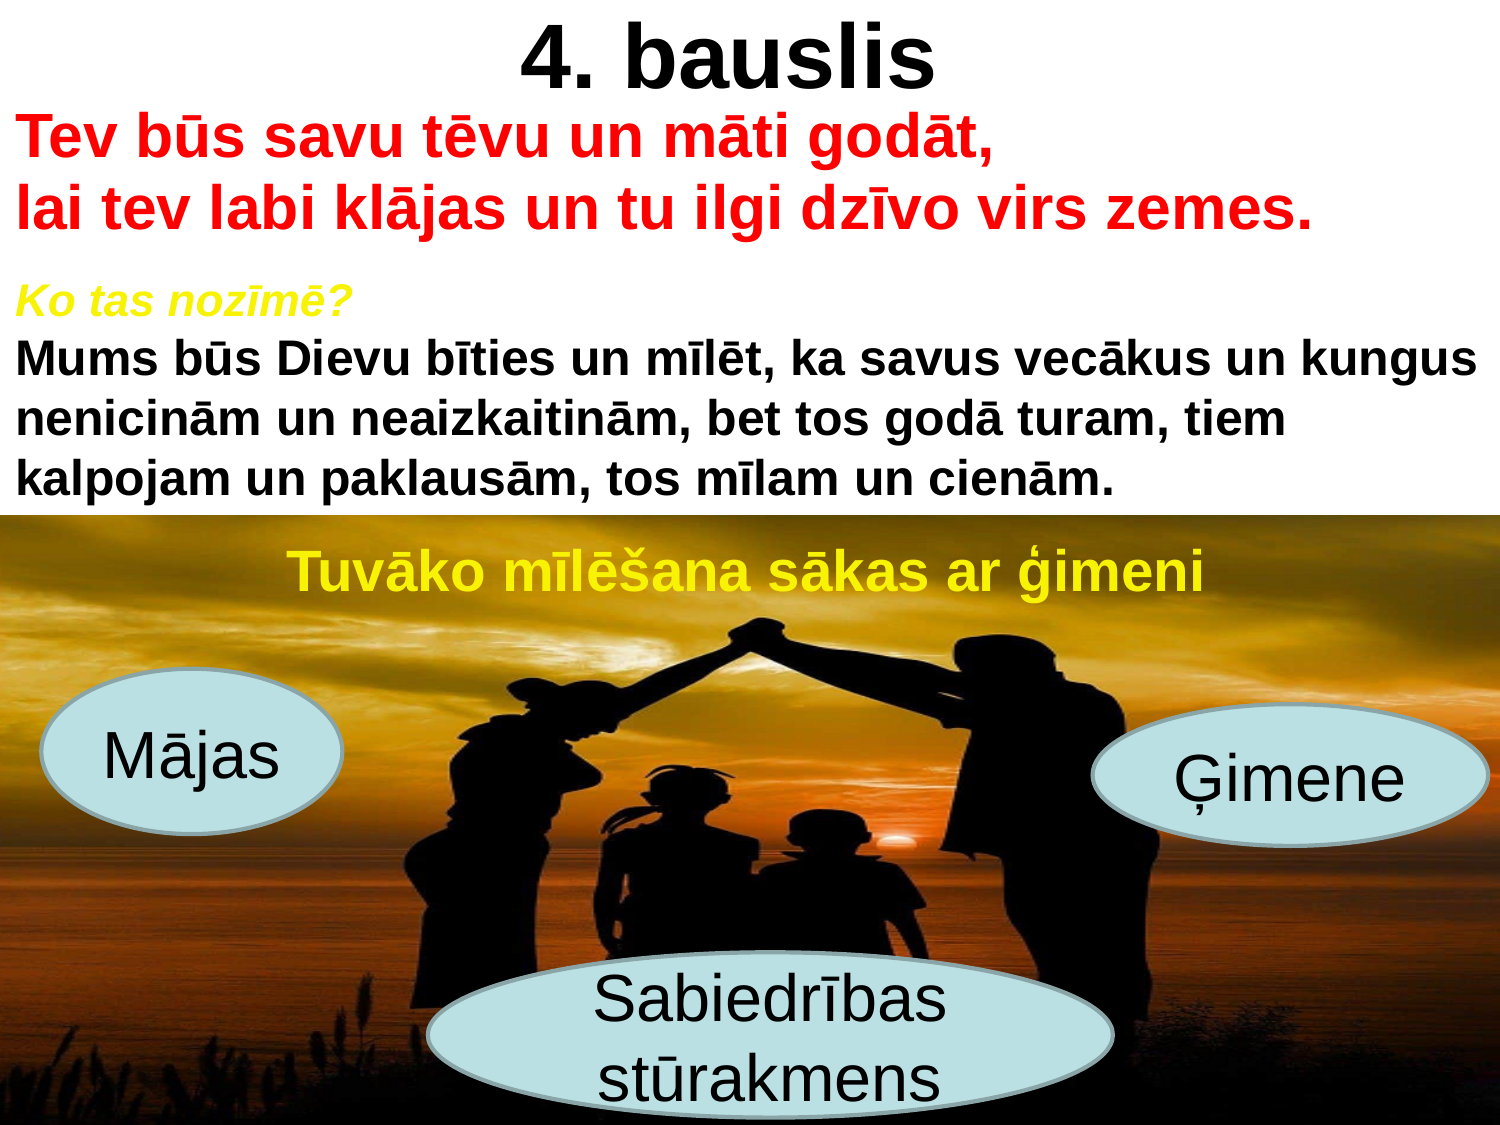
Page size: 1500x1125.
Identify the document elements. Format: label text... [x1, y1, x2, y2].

list Tev būs savu tēvu un māti godāt, lai tev labi klājas un tu ilgi dzīvo virs zemes. Ko tas nozīmē? Mums būs Dievu bīties un mīlēt, ka savus vecākus un kungus nenicinām un neaizkaitinām, bet tos godā turam, tiem kalpojam un paklausām, tos mīlam un cienām. [0, 101, 1500, 514]
title 4. bauslis [52, 18, 1430, 86]
picture [0, 514, 1500, 1125]
